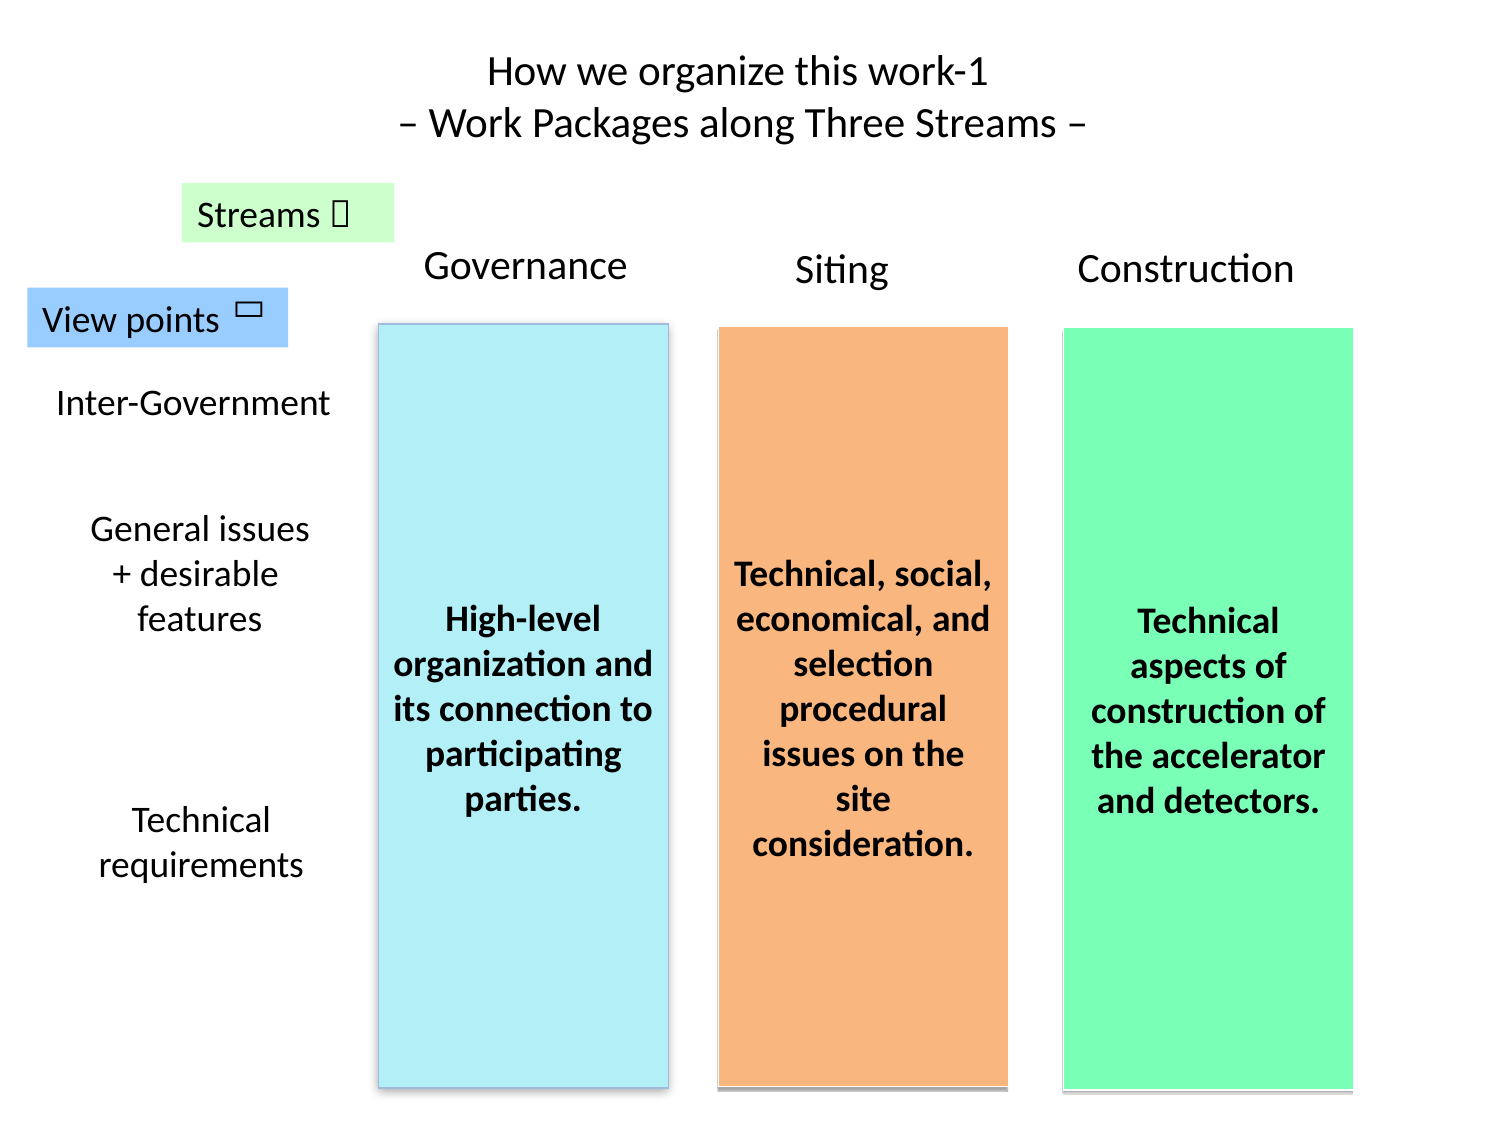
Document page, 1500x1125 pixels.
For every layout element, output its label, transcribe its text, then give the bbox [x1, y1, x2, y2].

text_box Governance [408, 230, 643, 296]
text_box View points [27, 287, 220, 348]
text_box General issues + desirable features [75, 496, 325, 647]
text_box  [220, 283, 281, 351]
text_box Technical aspects of construction of the accelerator and detectors. [1063, 327, 1354, 1091]
text_box Inter-Government [41, 370, 346, 431]
text_box Streams  [182, 182, 395, 243]
title How we organize this work-1 – Work Packages along Three Streams – [0, 35, 1477, 154]
text_box High-level organization and its connection to participating parties. [378, 323, 669, 1088]
text_box Technical, social, economical, and selection procedural issues on the site consideration. [718, 326, 1009, 1087]
text_box View points [281, 287, 289, 348]
text_box Technical requirements [83, 787, 320, 938]
text_box Siting [780, 234, 904, 300]
text_box Construction [1062, 233, 1310, 299]
